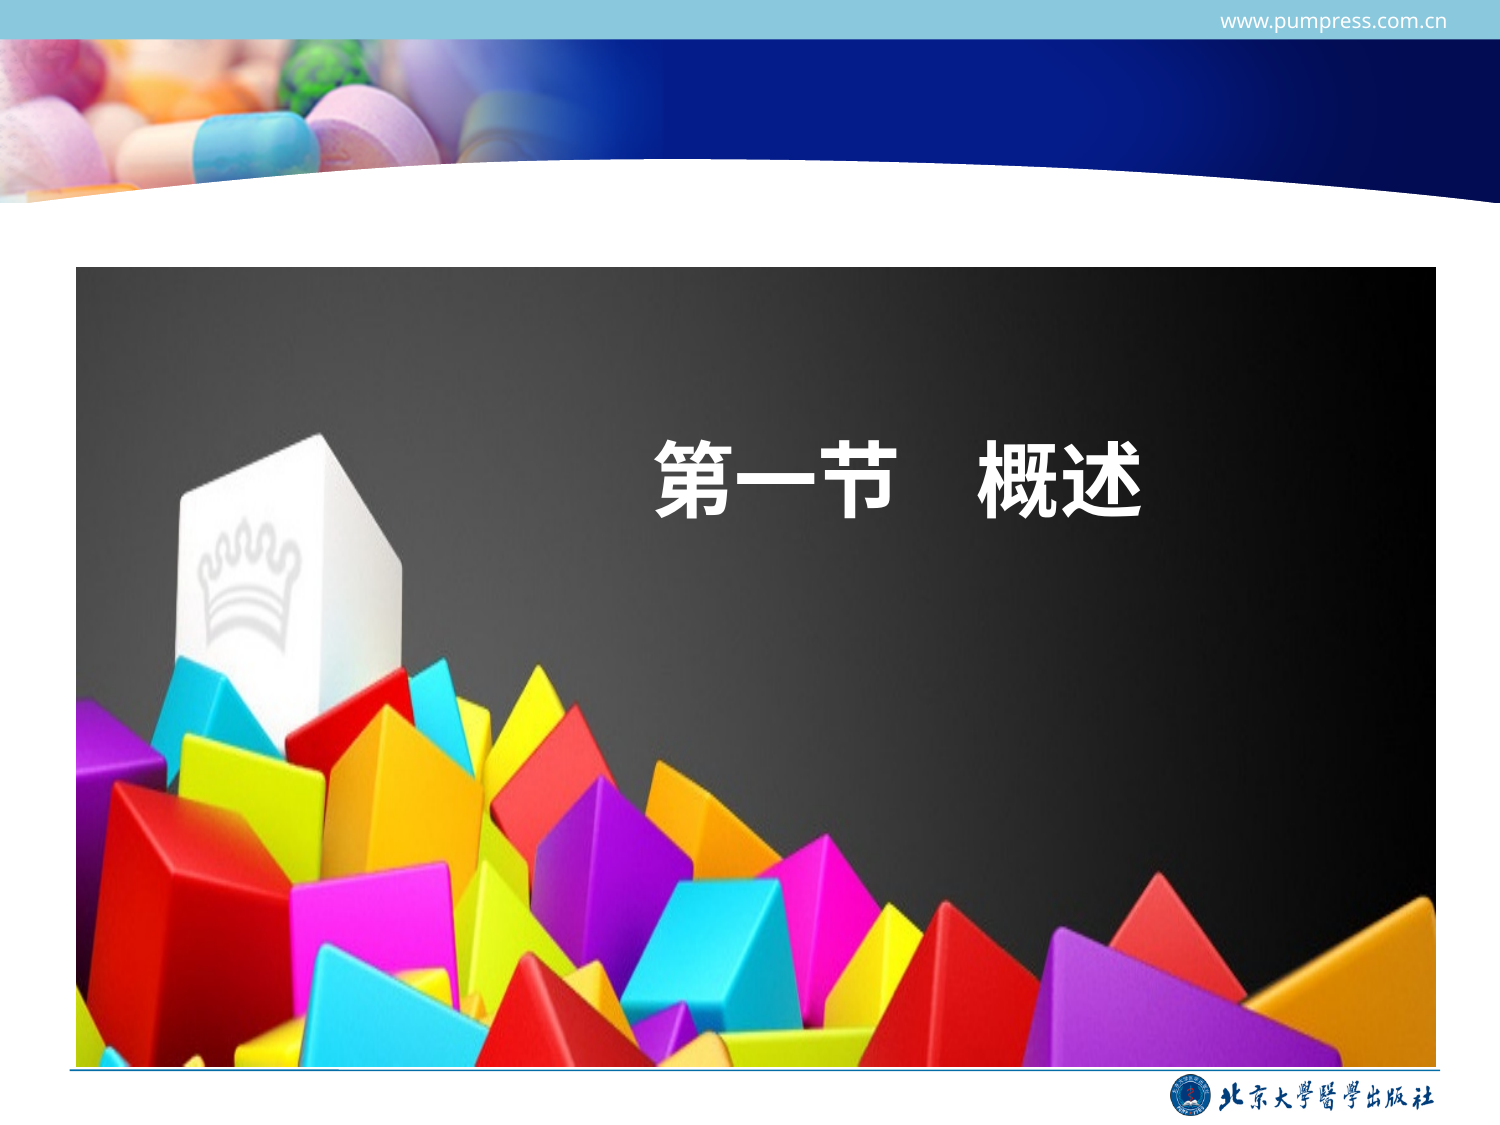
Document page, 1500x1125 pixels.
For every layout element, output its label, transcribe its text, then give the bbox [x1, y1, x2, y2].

picture [1170, 1074, 1436, 1118]
slide_number www.pumpress.com.cn [1024, 0, 1463, 38]
picture [0, 40, 1500, 203]
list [76, 266, 1436, 1067]
